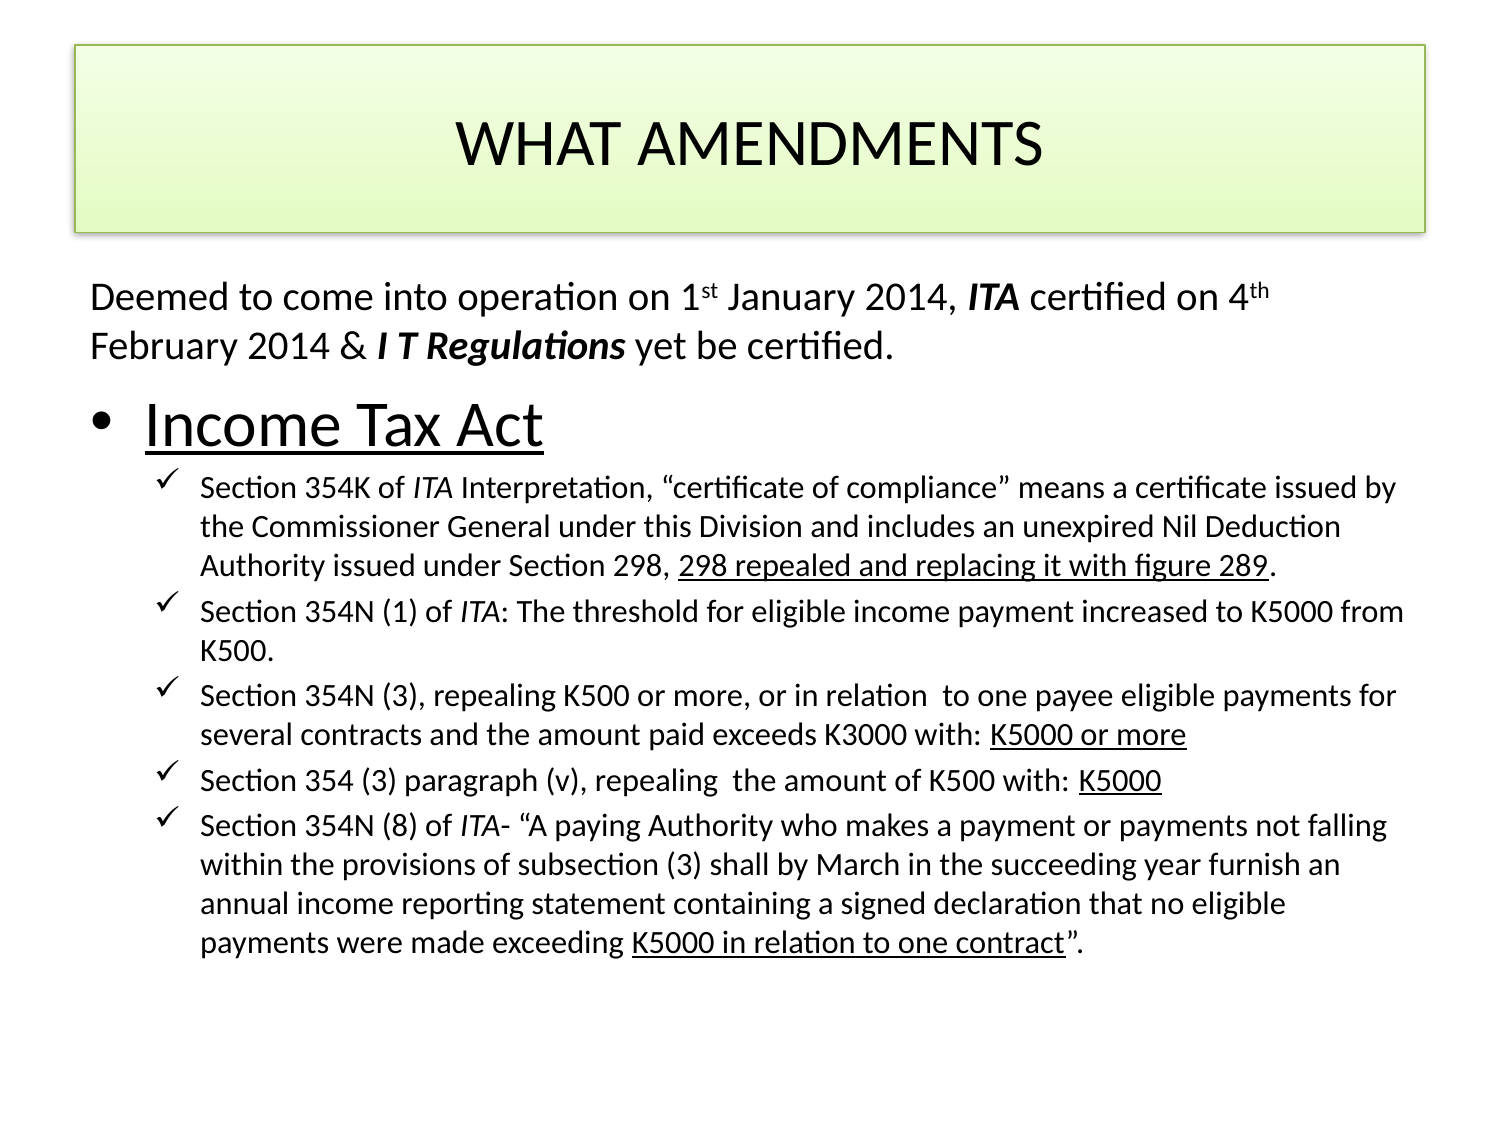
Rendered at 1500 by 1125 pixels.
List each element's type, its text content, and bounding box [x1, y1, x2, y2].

list Deemed to come into operation on 1st January 2014, ITA certified on 4th February 2014 & I T Regulations yet be certified. Income Tax Act Section 354K of ITA Interpretation, “certificate of compliance” means a certificate issued by the Commissioner General under this Division and includes an unexpired Nil Deduction Authority issued under Section 298, 298 repealed and replacing it with figure 289. Section 354N (1) of ITA: The threshold for eligible income payment increased to K5000 from K500. Section 354N (3), repealing K500 or more, or in relation to one payee eligible payments for several contracts and the amount paid exceeds K3000 with: K5000 or more Section 354 (3) paragraph (v), repealing the amount of K500 with: K5000 Section 354N (8) of ITA- “A paying Authority who makes a payment or payments not falling within the provisions of subsection (3) shall by March in the succeeding year furnish an annual income reporting statement containing a signed declaration that no eligible payments were made exceeding K5000 in relation to one contract”. [75, 262, 1425, 1005]
title WHAT AMENDMENTS [74, 44, 1426, 233]
